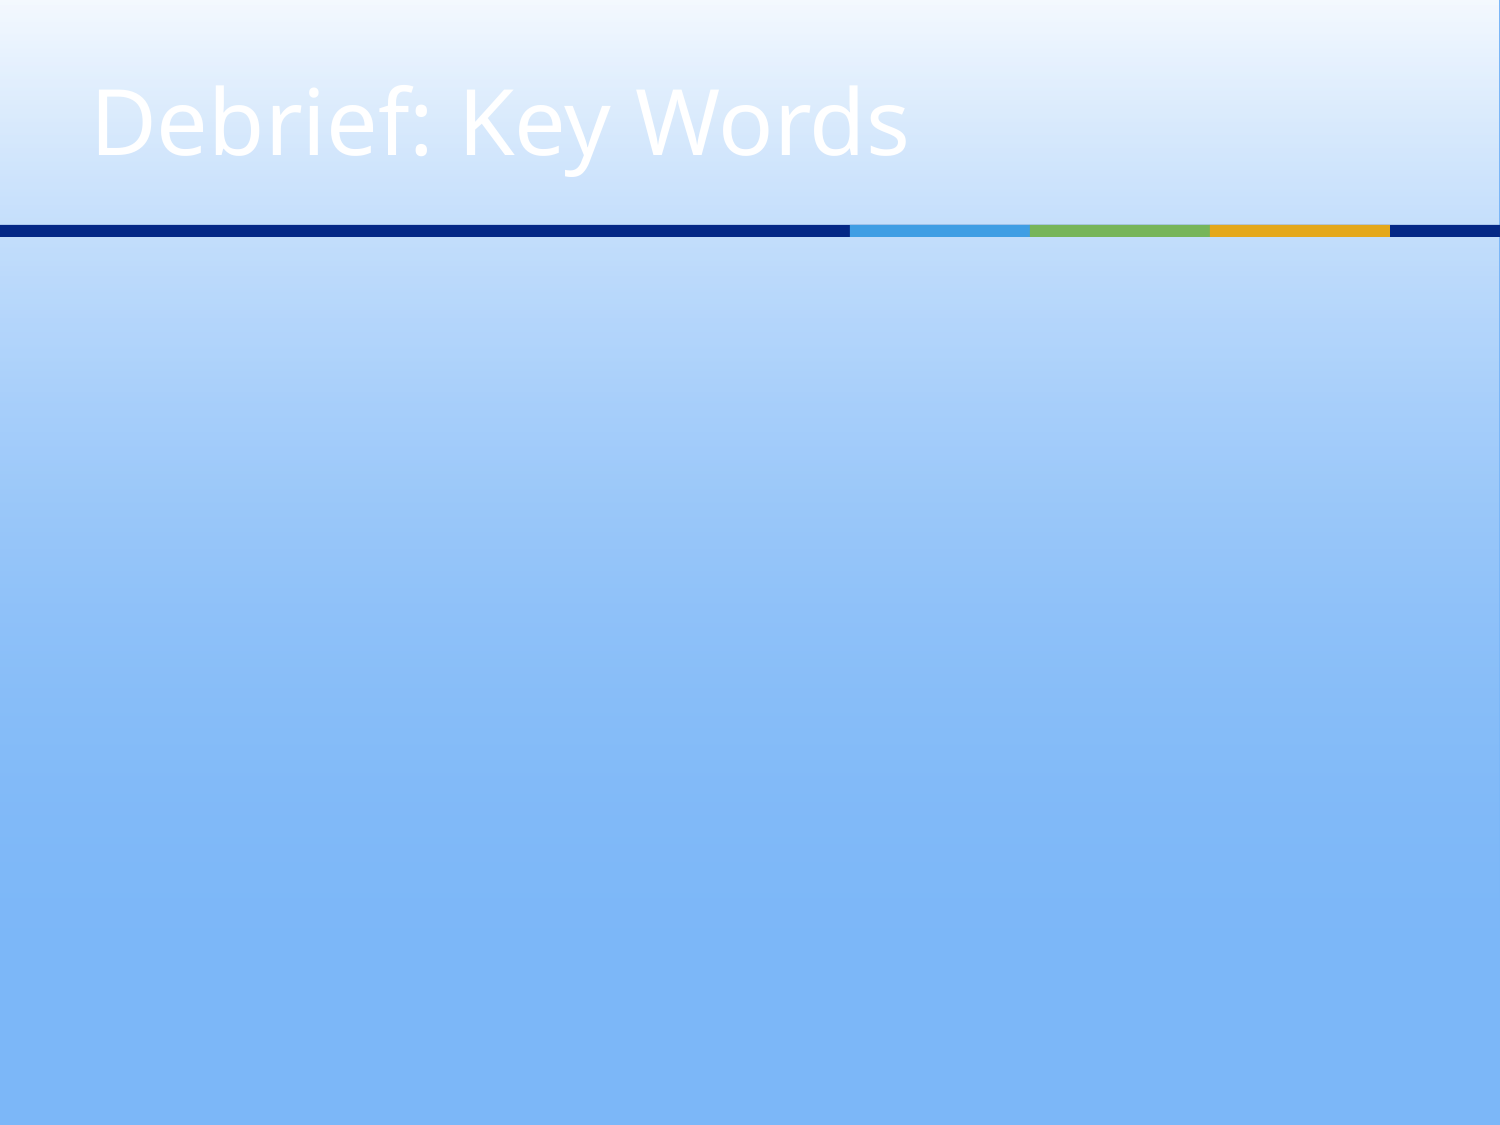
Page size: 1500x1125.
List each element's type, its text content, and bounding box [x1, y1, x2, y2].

title Debrief: Key Words [75, 24, 1425, 213]
